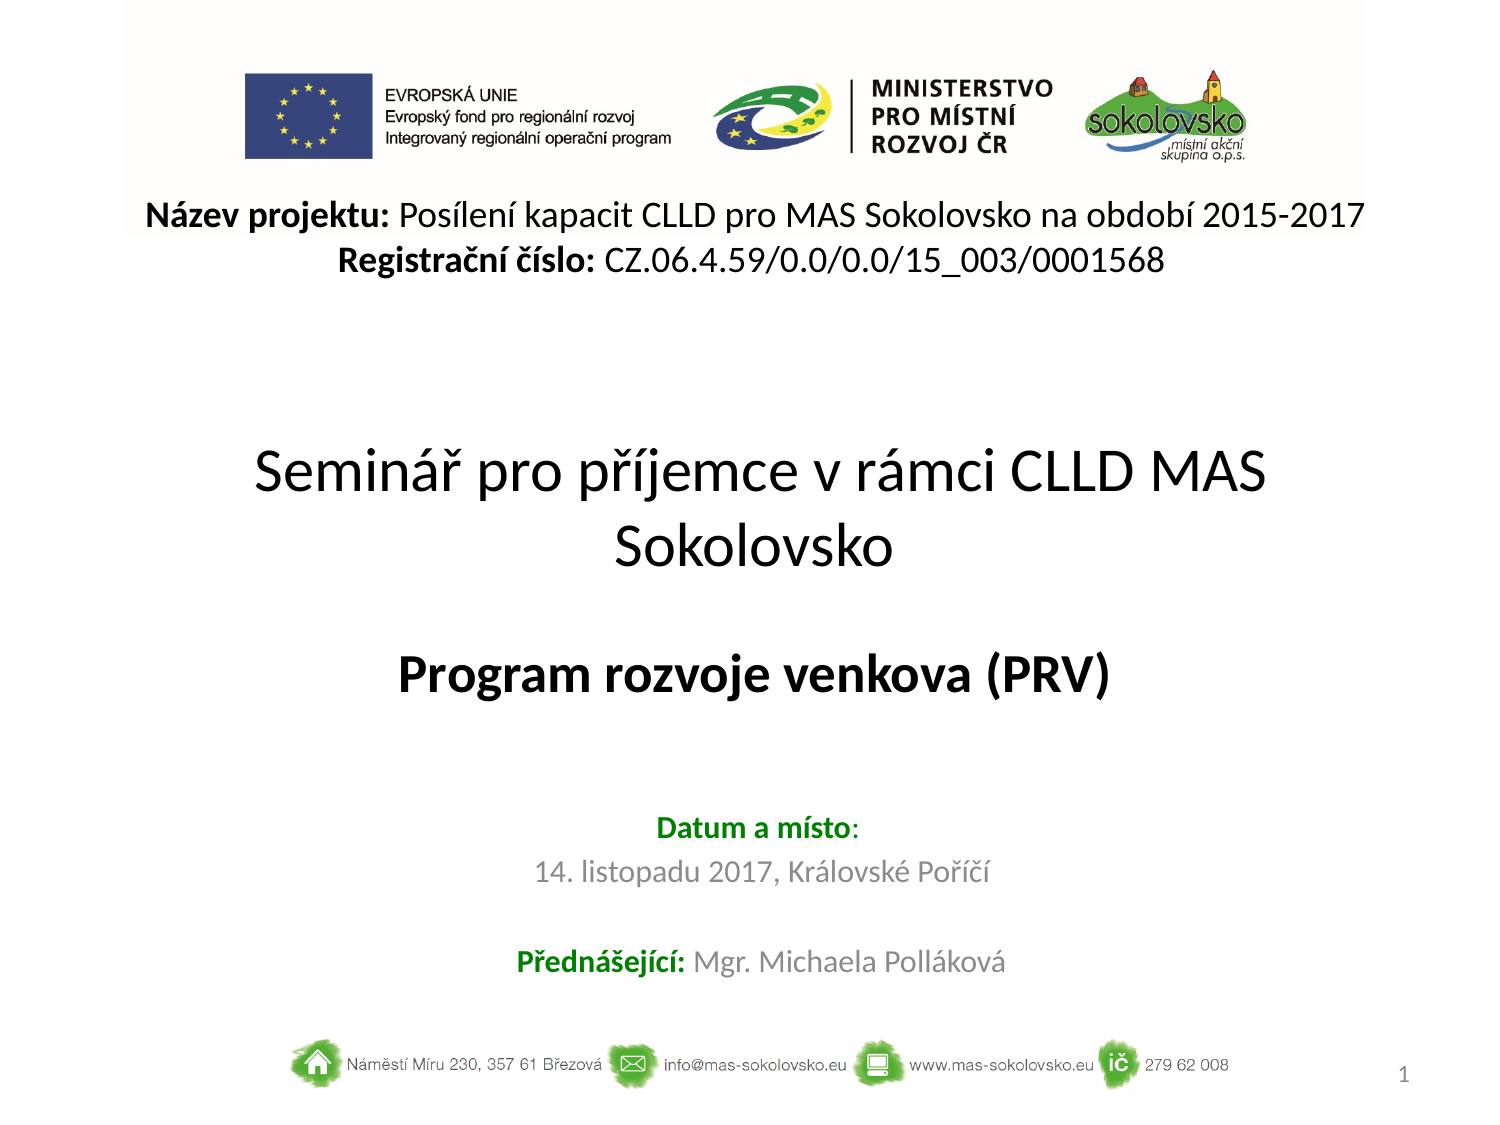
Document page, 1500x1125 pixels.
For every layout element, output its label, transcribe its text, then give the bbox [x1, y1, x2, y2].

subtitle Datum a místo: 14. listopadu 2017, Královské Poříčí Přednášející: Mgr. Michaela Polláková [135, 798, 1388, 988]
title Seminář pro příjemce v rámci CLLD MAS Sokolovsko Program rozvoje venkova (PRV) [94, 420, 1429, 779]
text_box Název projektu: Posílení kapacit CLLD pro MAS Sokolovsko na období 2015-2017 Registrační číslo: CZ.06.4.59/0.0/0.0/15_003/0001568 [123, 182, 1388, 288]
picture [123, 0, 1365, 237]
slide_number 1 [1074, 1042, 1425, 1103]
picture [289, 1034, 1234, 1094]
